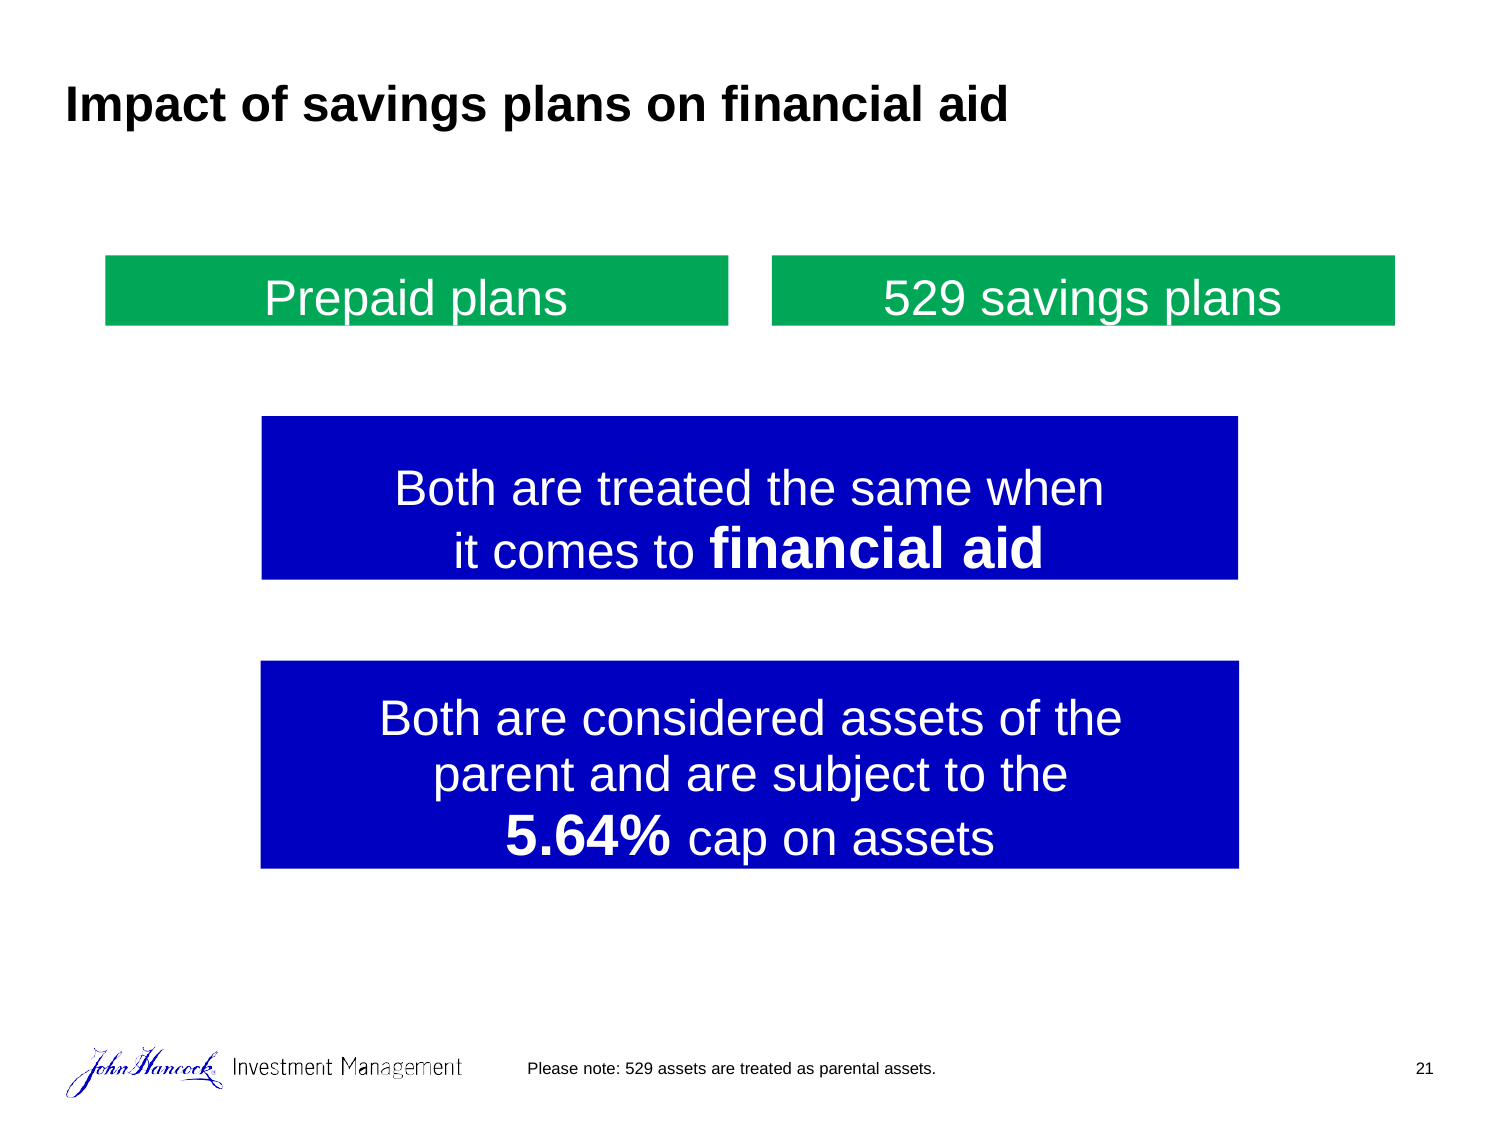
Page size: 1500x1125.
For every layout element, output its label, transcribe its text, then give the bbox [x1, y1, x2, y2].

text_box Prepaid plans [105, 255, 729, 326]
slide_number 21 [1409, 1057, 1443, 1125]
picture [66, 1046, 223, 1098]
text_box Please note: 529 assets are treated as parental assets. [525, 1057, 941, 1078]
picture [381, 1062, 414, 1079]
title Impact of savings plans on financial aid [63, 69, 1350, 260]
picture [416, 1062, 431, 1075]
text_box 529 savings plans [771, 255, 1395, 326]
text_box Both are considered assets of the parent and are subject to the 5.64% cap on assets [260, 660, 1240, 869]
text_box Both are treated the same when it comes to financial aid [261, 416, 1239, 580]
picture [342, 1057, 356, 1075]
picture [445, 1058, 462, 1075]
